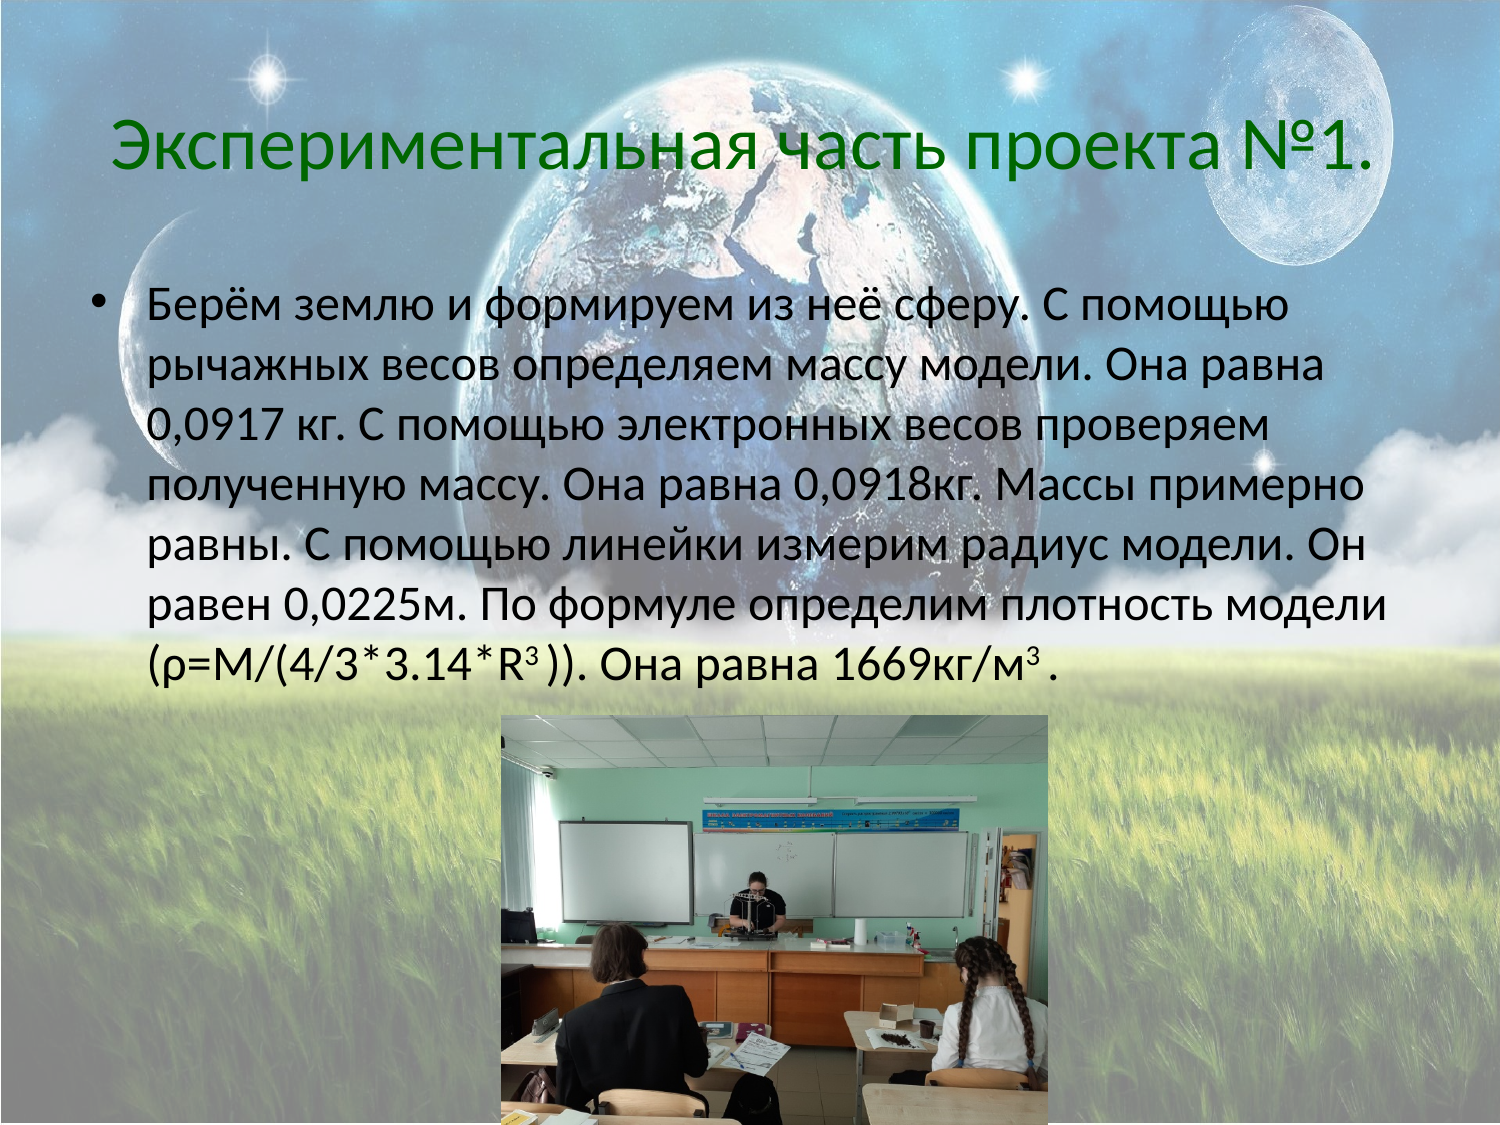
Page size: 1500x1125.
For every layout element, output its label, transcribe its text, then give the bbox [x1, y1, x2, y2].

list Берём землю и формируем из неё сферу. С помощью рычажных весов определяем массу модели. Она равна 0,0917 кг. С помощью электронных весов проверяем полученную массу. Она равна 0,0918кг. Массы примерно равны. С помощью линейки измерим радиус модели. Он равен 0,0225м. По формуле определим плотность модели (ρ=M/(4/3*3.14*R3 )). Она равна 1669кг/м3 . [75, 262, 1425, 1005]
title Экспериментальная часть проекта №1. [75, 45, 1413, 233]
picture [501, 715, 1048, 1125]
